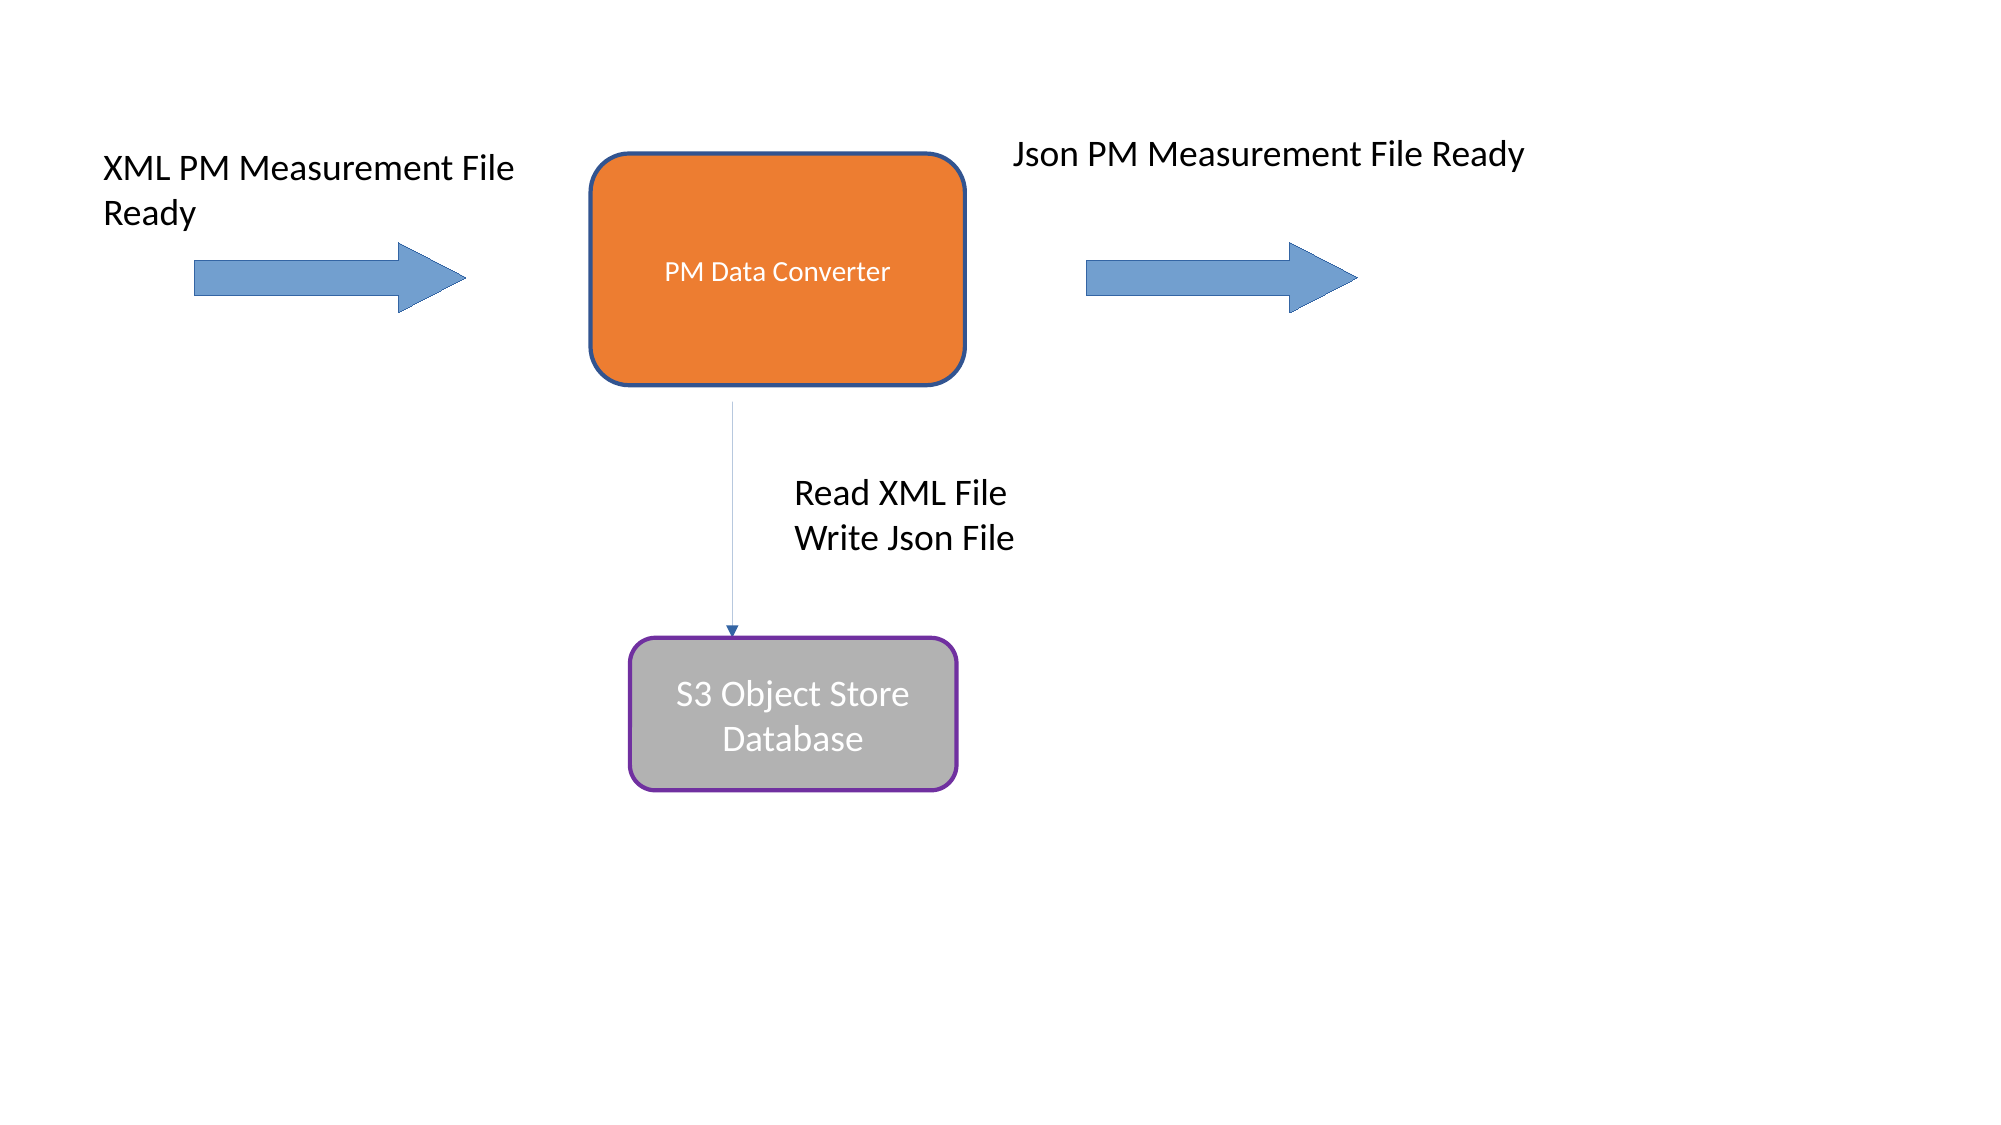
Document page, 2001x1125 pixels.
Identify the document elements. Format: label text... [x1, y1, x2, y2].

text_box PM Data Converter [588, 151, 967, 388]
text_box [194, 242, 466, 313]
text_box [1086, 242, 1358, 313]
text_box S3 Object Store Database [627, 635, 959, 793]
text_box [726, 401, 739, 635]
text_box Read XML File Write Json File [779, 460, 1146, 566]
text_box XML PM Measurement File Ready [88, 135, 556, 241]
text_box Json PM Measurement File Ready [998, 121, 1607, 182]
